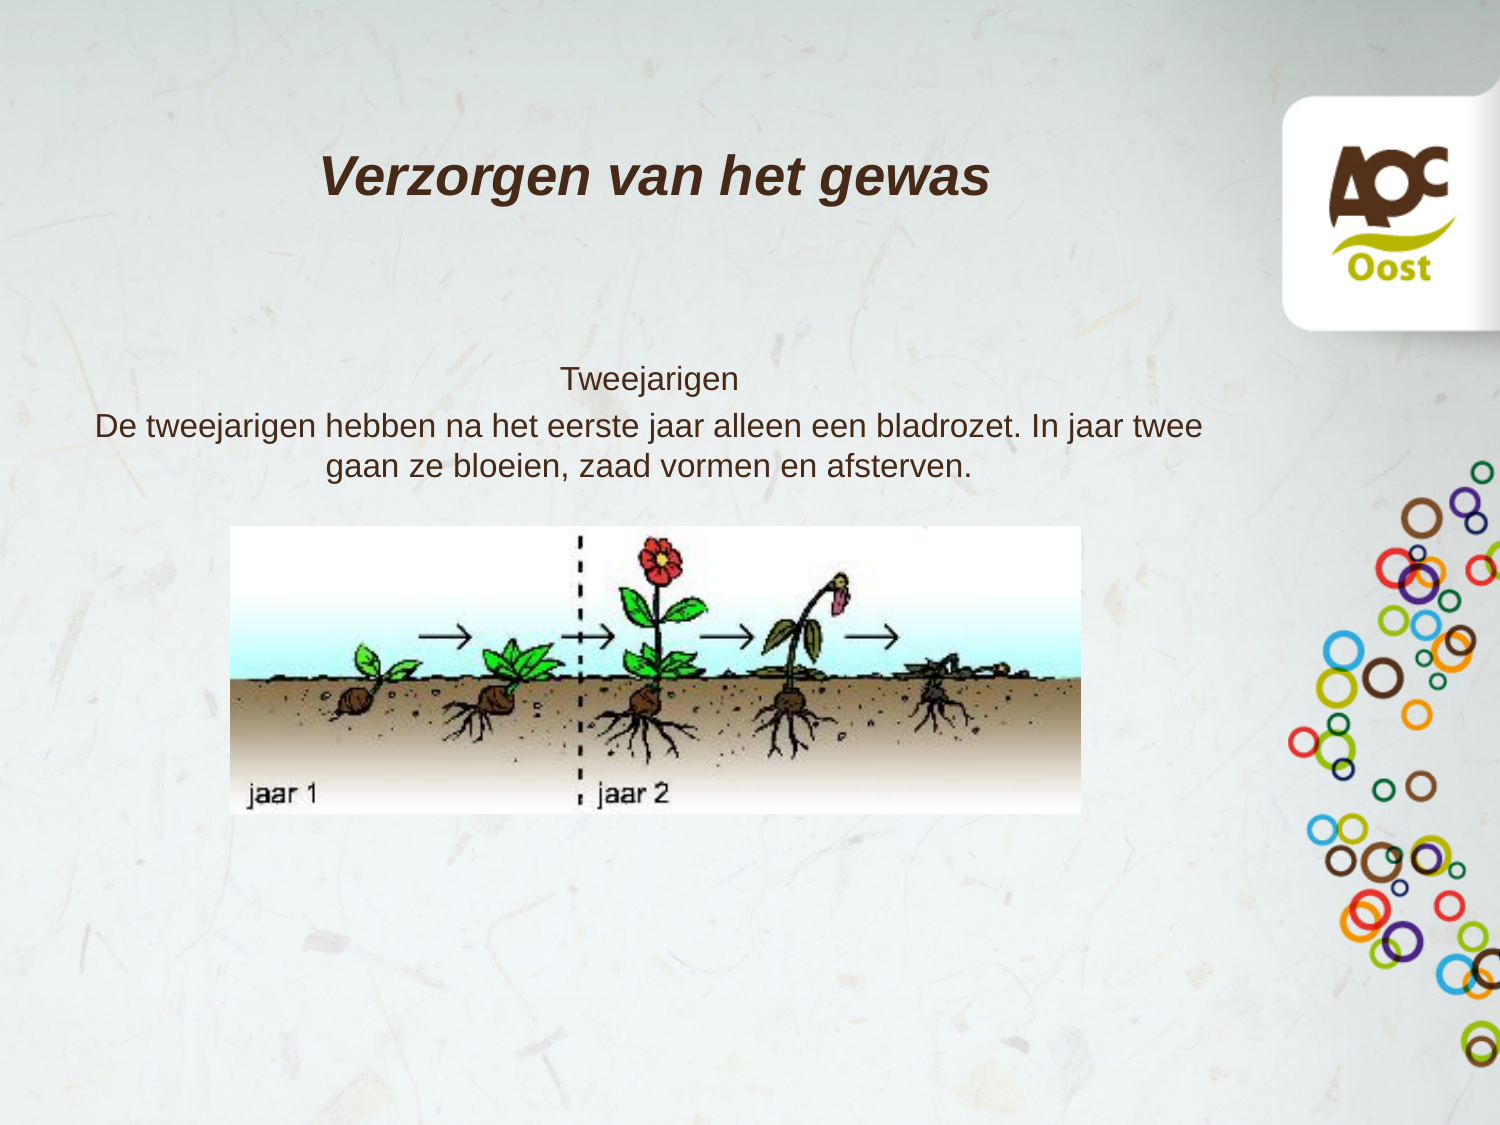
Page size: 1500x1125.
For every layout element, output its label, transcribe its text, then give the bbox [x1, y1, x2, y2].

subtitle Tweejarigen De tweejarigen hebben na het eerste jaar alleen een bladrozet. In jaar twee gaan ze bloeien, zaad vormen en afsterven. [64, 349, 1235, 882]
picture [0, 0, 1500, 1125]
title Verzorgen van het gewas [112, 101, 1199, 244]
